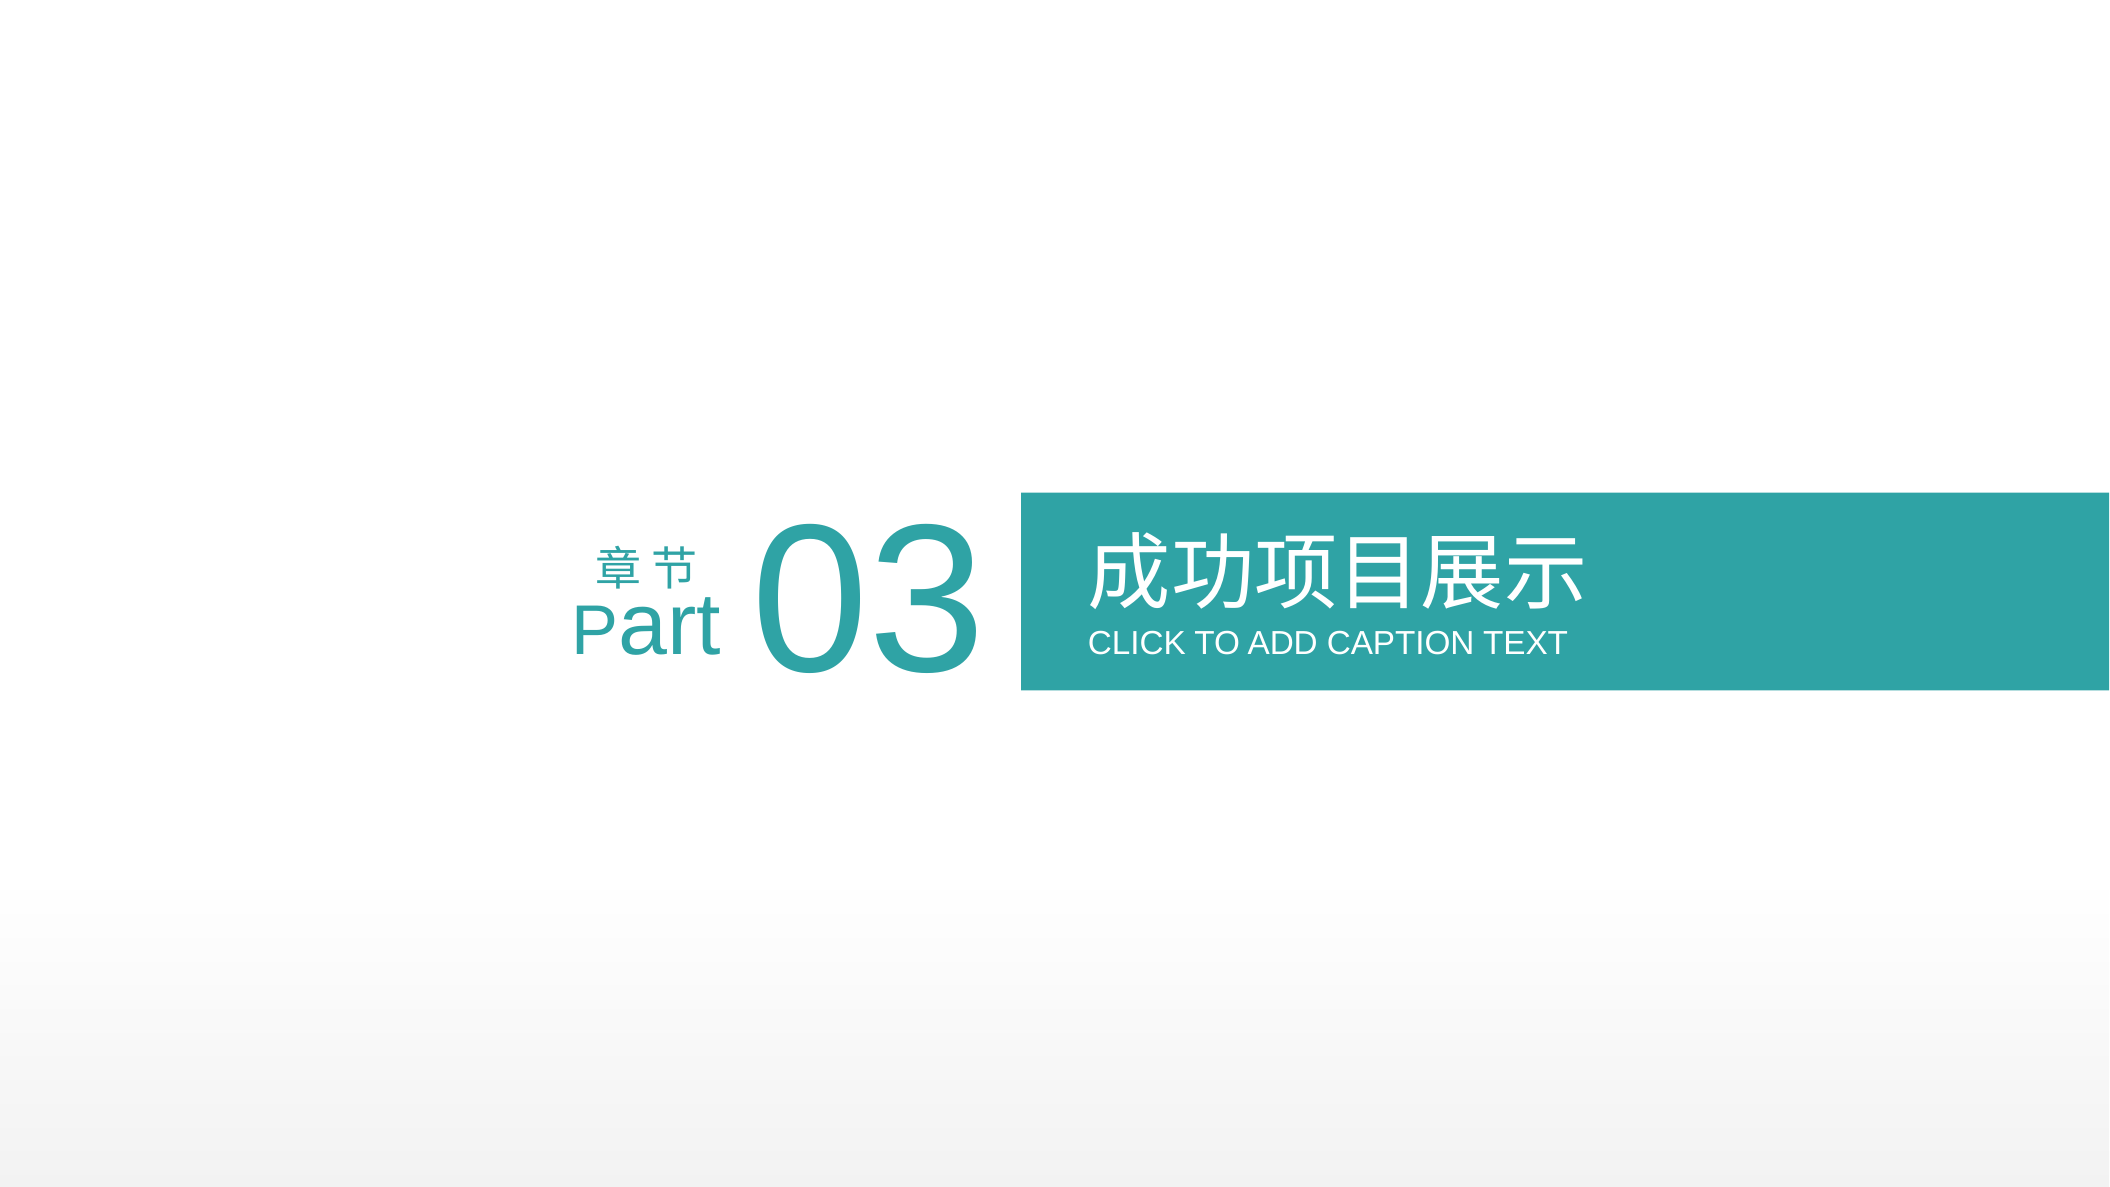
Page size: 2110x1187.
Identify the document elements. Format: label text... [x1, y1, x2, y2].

text_box 成功项目展示 [1087, 530, 1787, 621]
text_box 章 节 [595, 539, 698, 595]
text_box 03 [751, 460, 986, 714]
text_box Part [571, 566, 722, 673]
text_box [1021, 492, 2110, 691]
text_box CLICK TO ADD CAPTION TEXT [1087, 625, 1787, 662]
